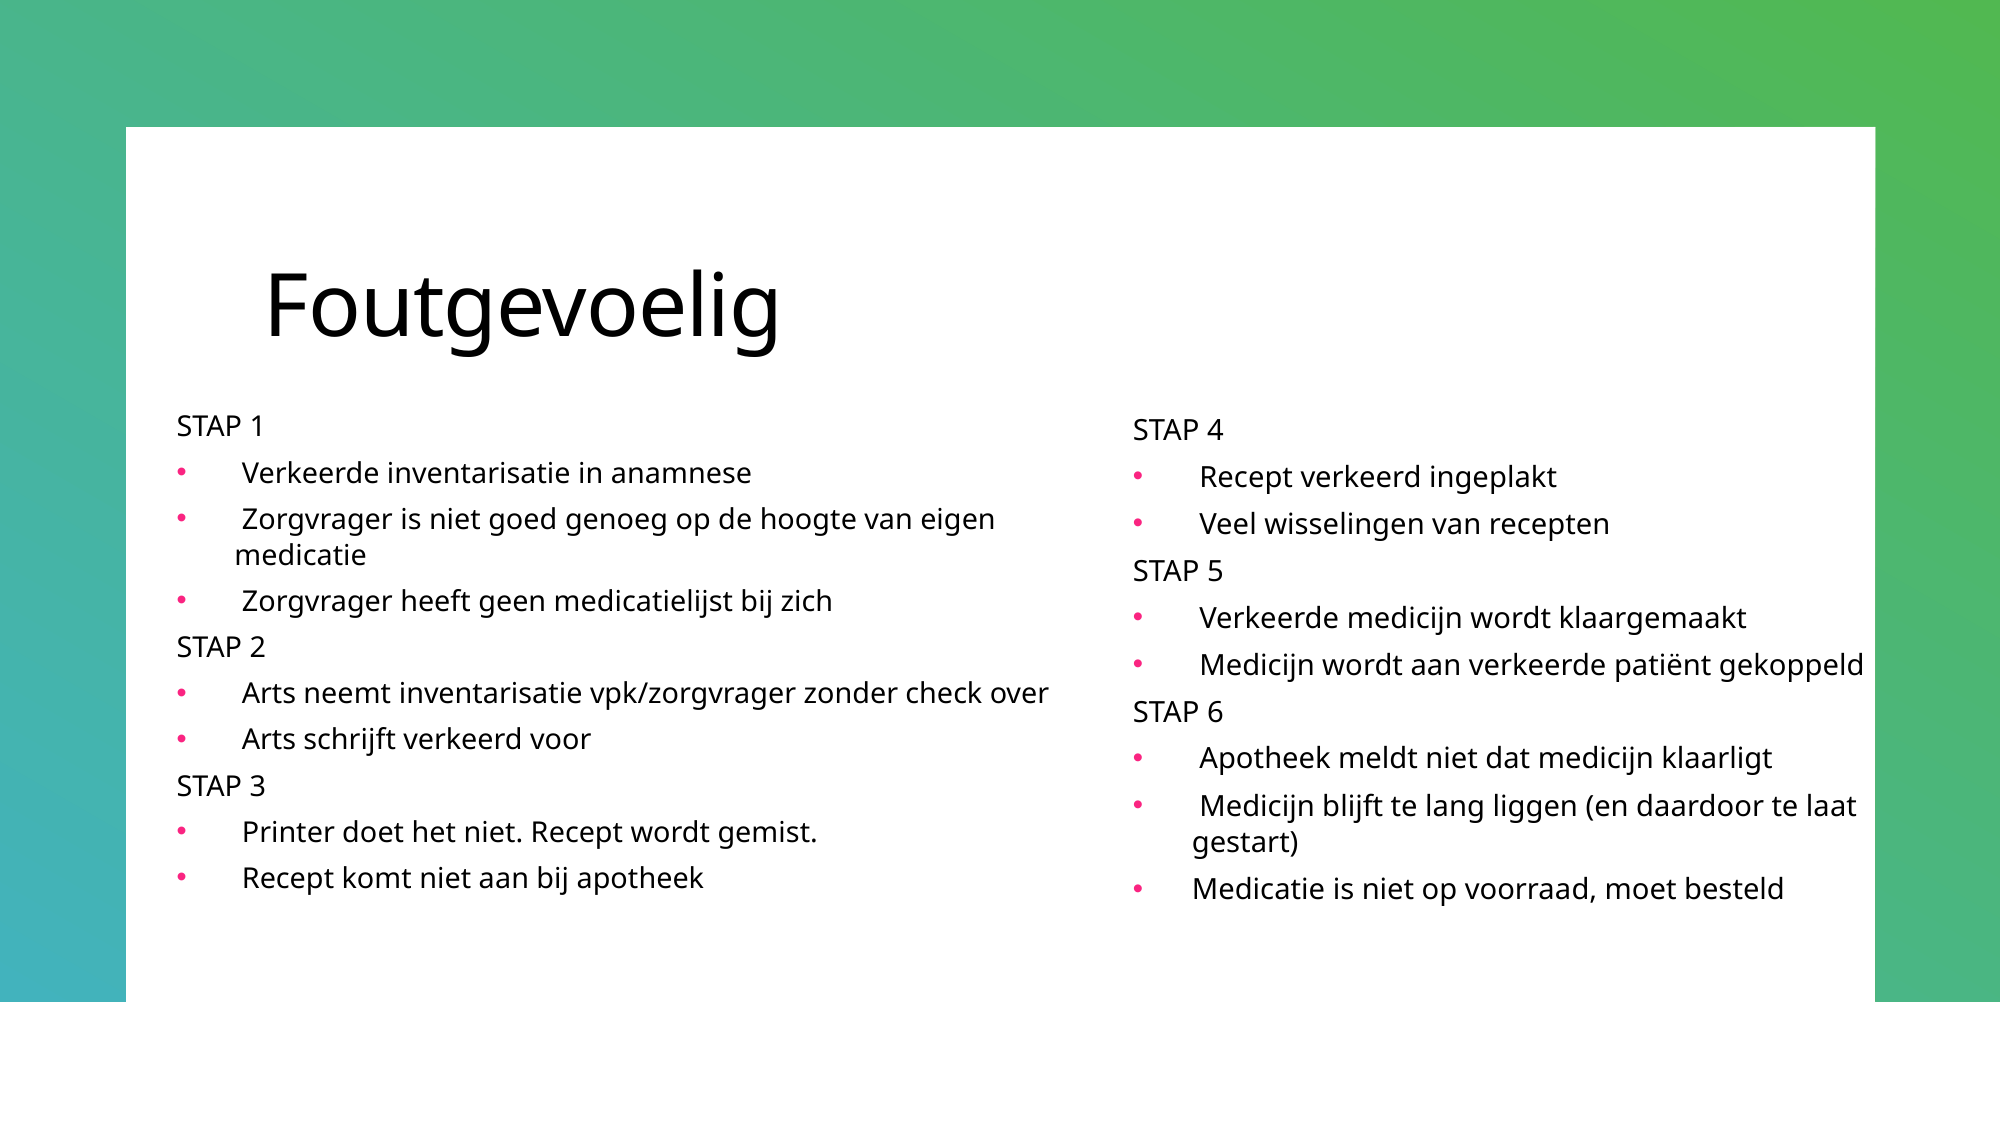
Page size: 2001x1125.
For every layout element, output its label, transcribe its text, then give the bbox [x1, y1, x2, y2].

list STAP 1 Verkeerde inventarisatie in anamnese Zorgvrager is niet goed genoeg op de hoogte van eigen medicatie Zorgvrager heeft geen medicatielijst bij zich STAP 2 Arts neemt inventarisatie vpk/zorgvrager zonder check over Arts schrijft verkeerd voor STAP 3 Printer doet het niet. Recept wordt gemist. Recept komt niet aan bij apotheek [161, 398, 1071, 912]
title Foutgevoelig [248, 248, 1749, 470]
text_box STAP 4 Recept verkeerd ingeplakt Veel wisselingen van recepten STAP 5 Verkeerde medicijn wordt klaargemaakt Medicijn wordt aan verkeerde patiënt gekoppeld STAP 6 Apotheek meldt niet dat medicijn klaarligt Medicijn blijft te lang liggen (en daardoor te laat gestart) Medicatie is niet op voorraad, moet besteld [1117, 401, 1897, 915]
